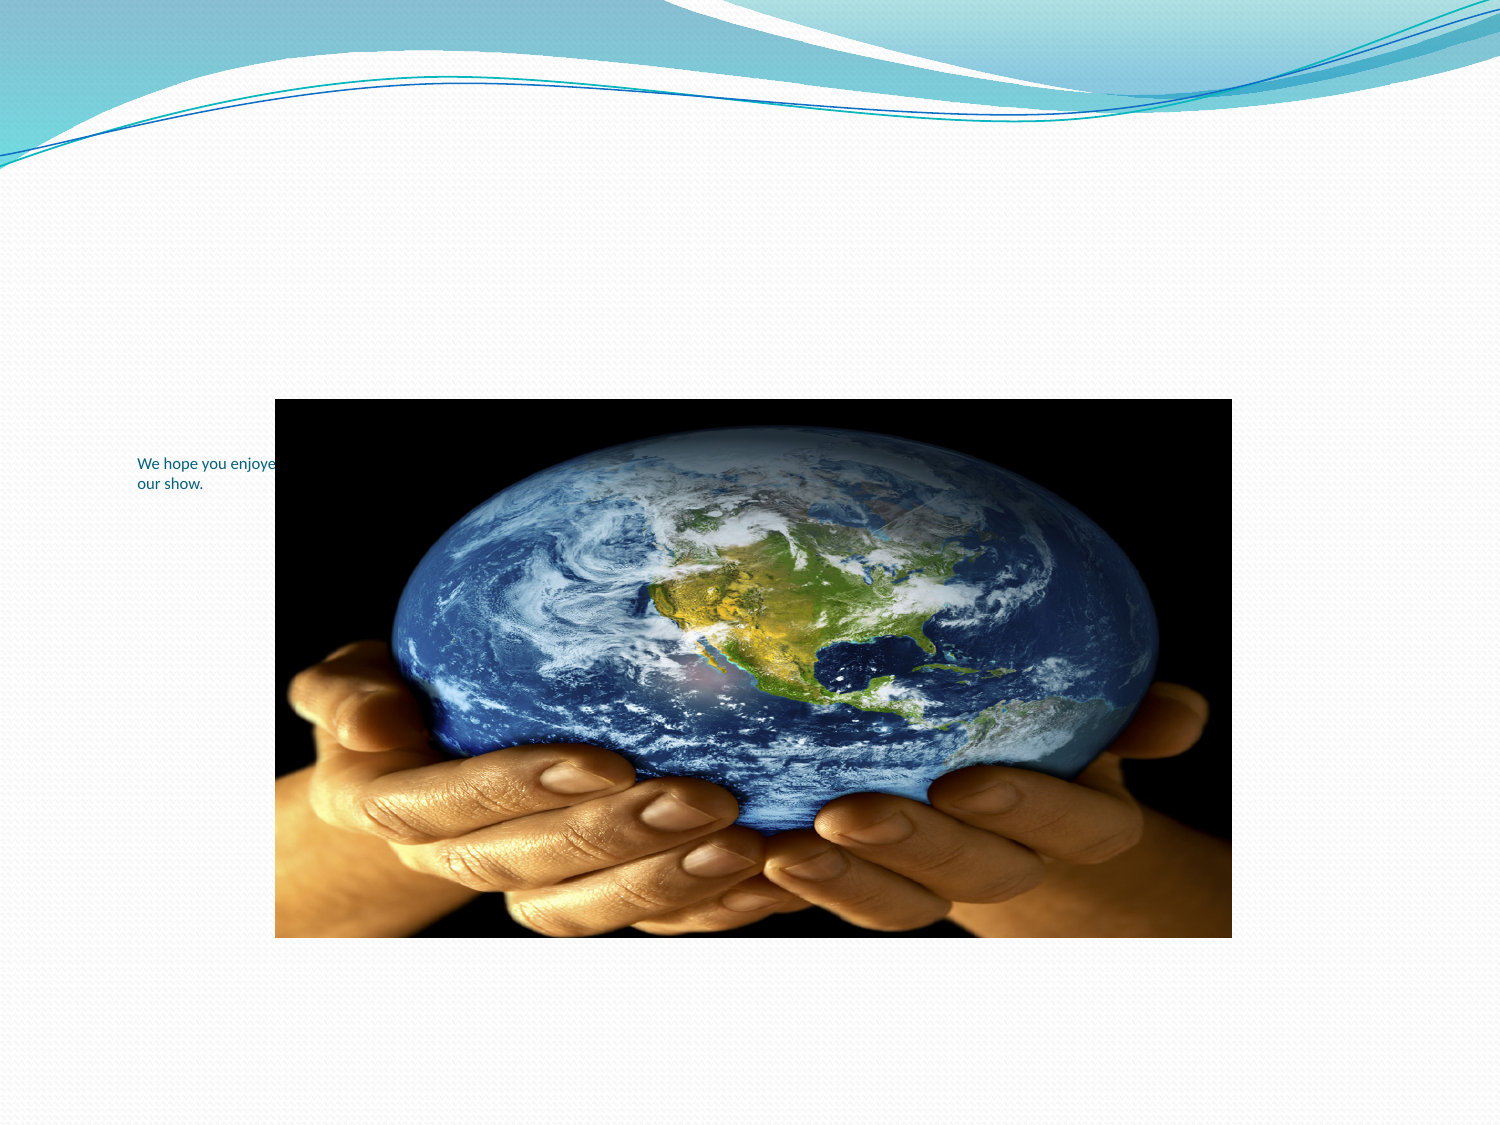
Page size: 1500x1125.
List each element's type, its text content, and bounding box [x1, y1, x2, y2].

title We hope you enjoyed watching our show. [137, 137, 1363, 513]
picture [274, 399, 1233, 938]
